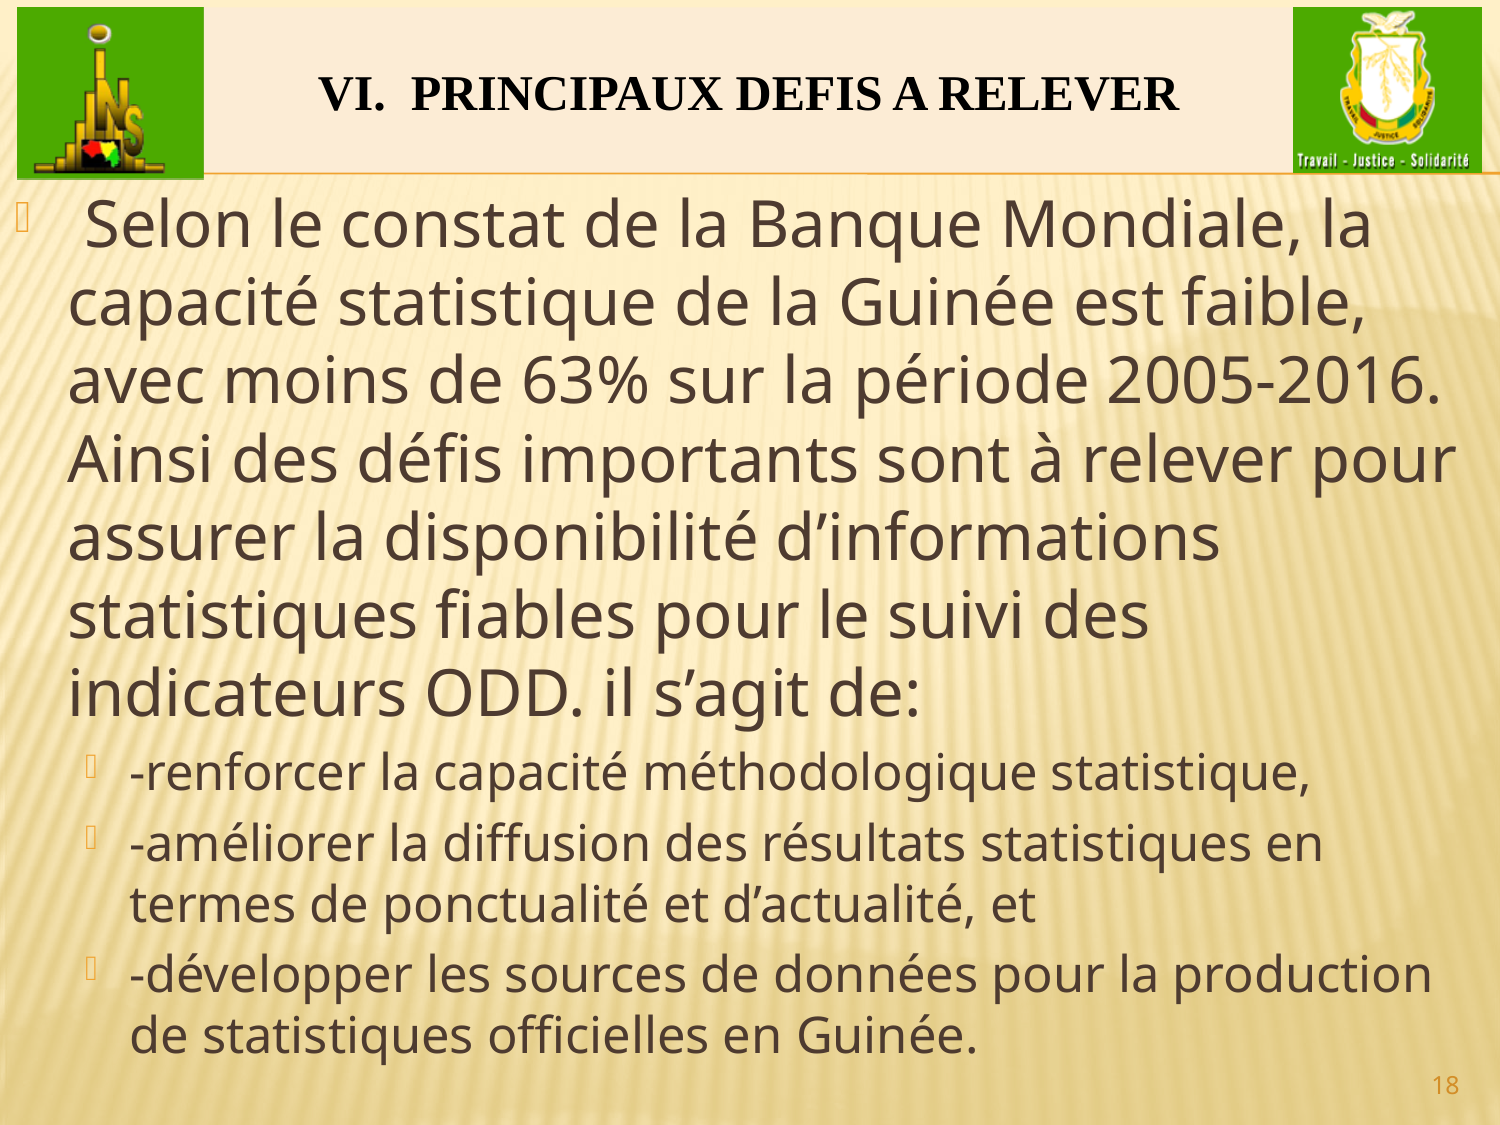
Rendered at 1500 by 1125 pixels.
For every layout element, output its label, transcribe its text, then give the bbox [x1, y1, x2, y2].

slide_number 18 [1350, 1061, 1475, 1103]
list Selon le constat de la Banque Mondiale, la capacité statistique de la Guinée est faible, avec moins de 63% sur la période 2005-2016. Ainsi des défis importants sont à relever pour assurer la disponibilité d’informations statistiques fiables pour le suivi des indicateurs ODD. il s’agit de: -renforcer la capacité méthodologique statistique, -améliorer la diffusion des résultats statistiques en termes de ponctualité et d’actualité, et -développer les sources de données pour la production de statistiques officielles en Guinée. [0, 174, 1475, 1088]
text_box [17, 6, 1483, 181]
